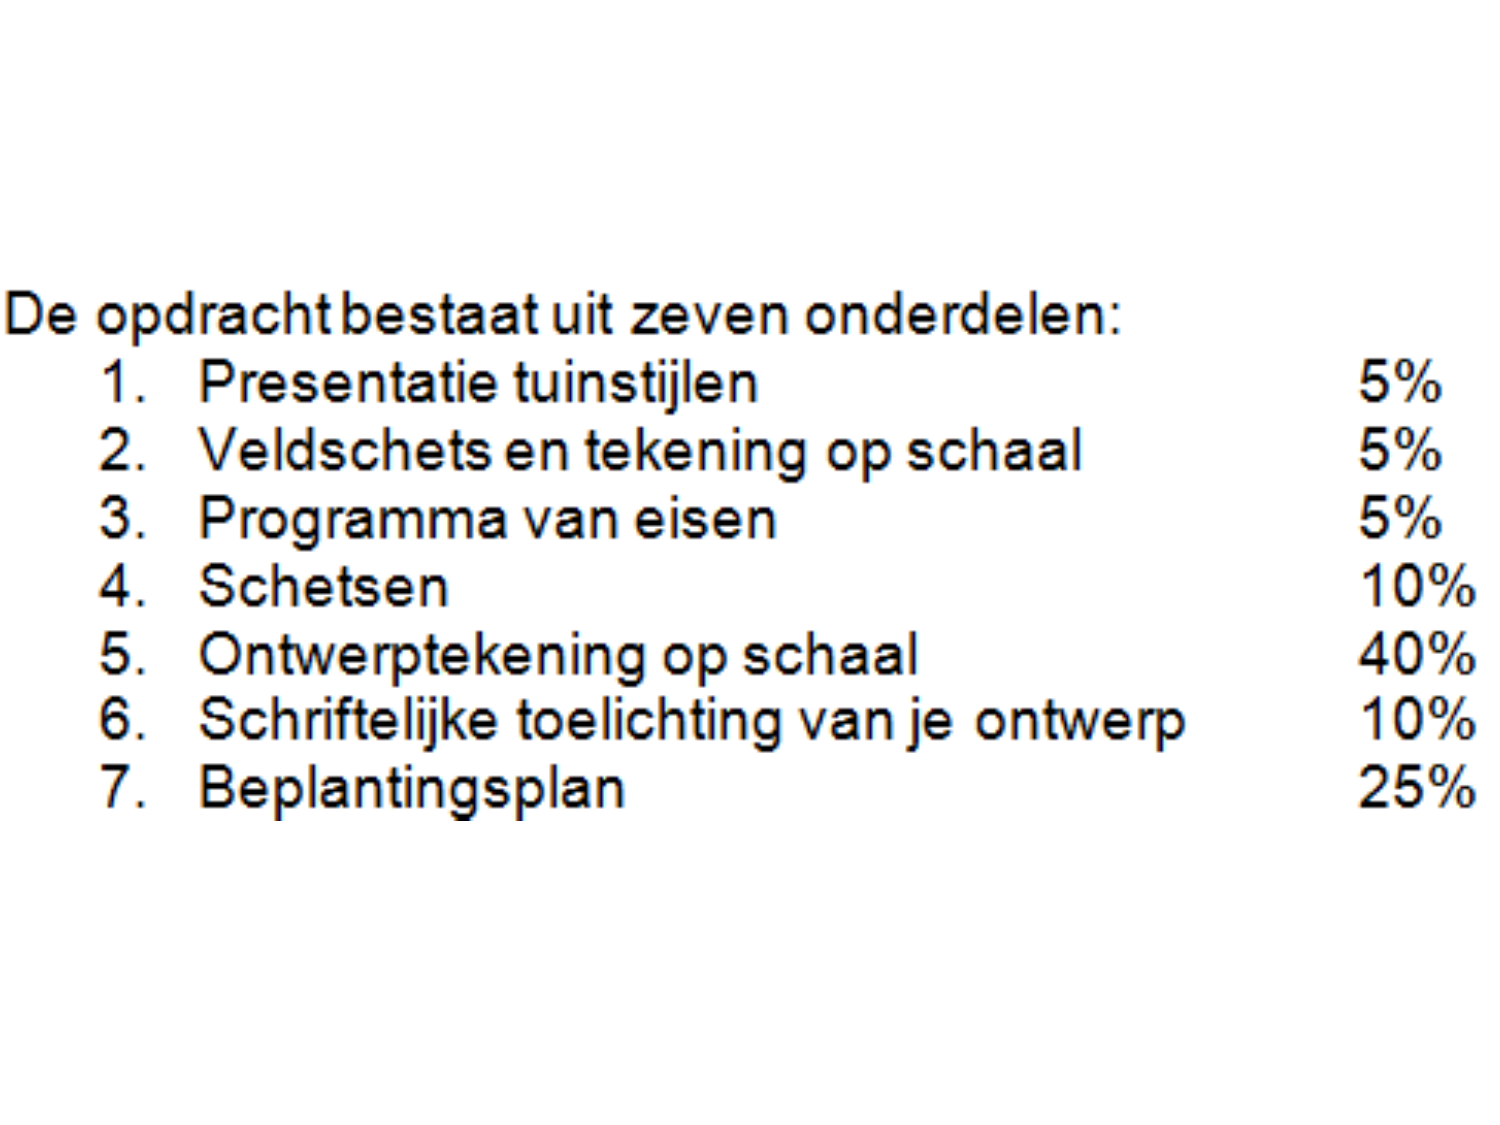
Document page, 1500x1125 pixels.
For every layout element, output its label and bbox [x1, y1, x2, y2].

list [0, 266, 1500, 822]
